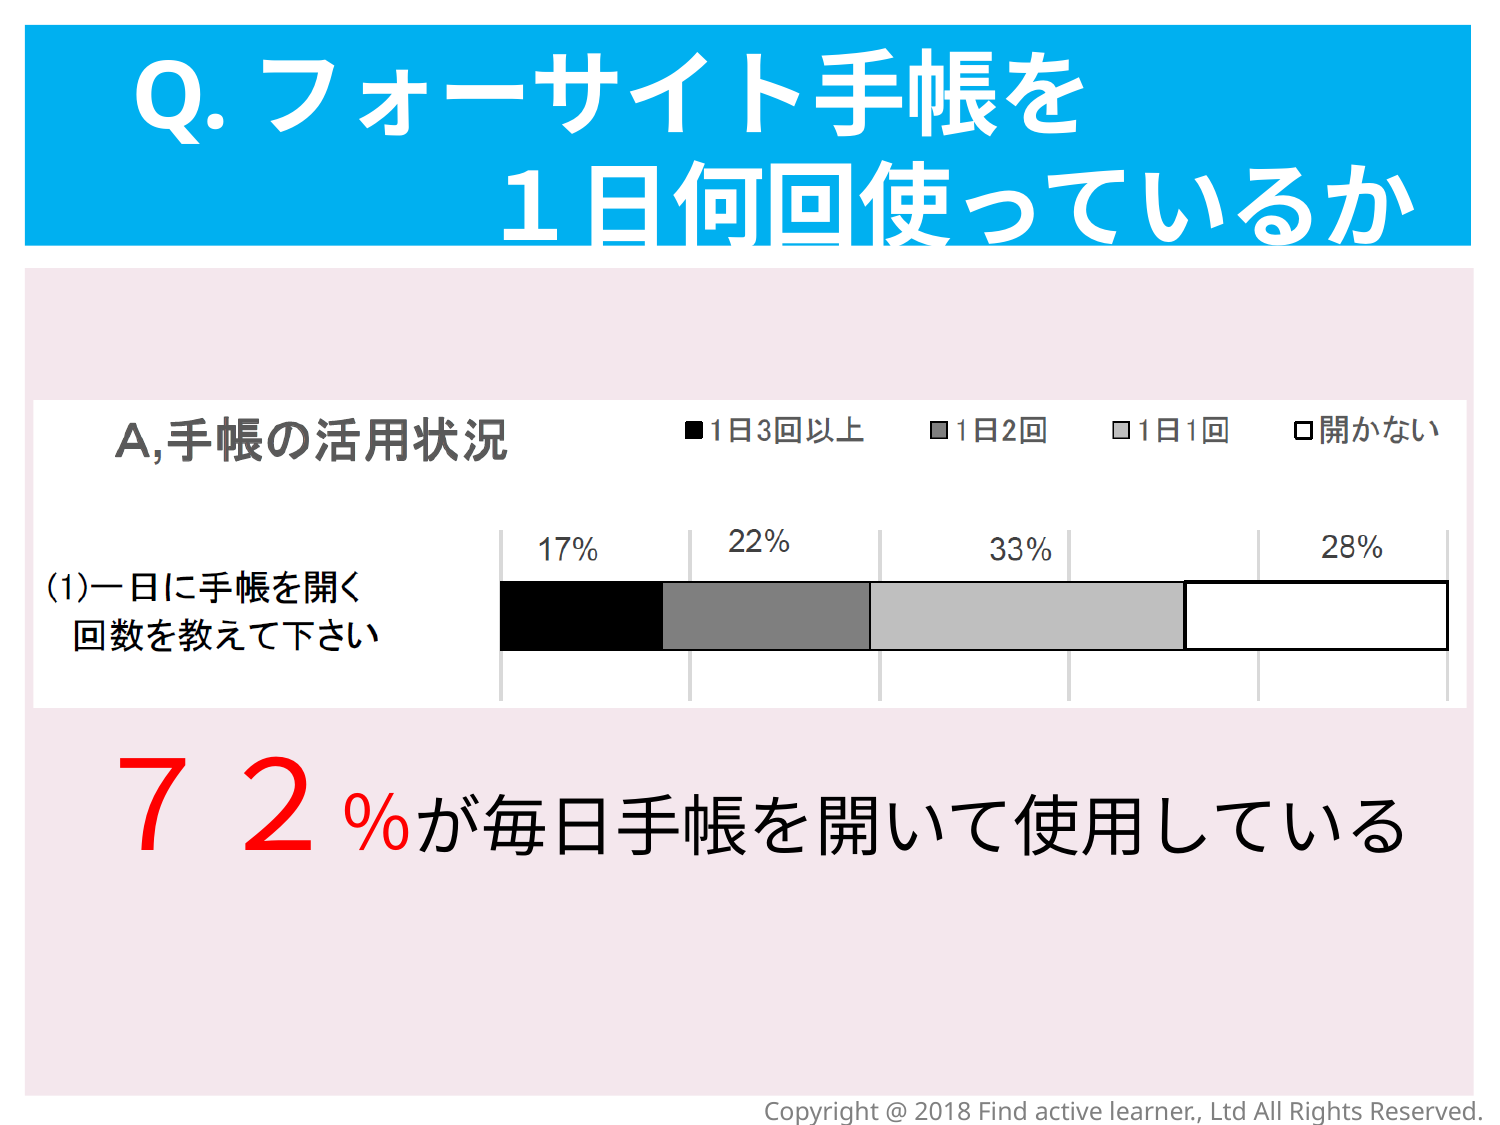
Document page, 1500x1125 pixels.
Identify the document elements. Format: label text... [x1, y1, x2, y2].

text_box ７２％が毎日手帳を開いて使用している [36, 717, 1459, 883]
text_box Copyright @ 2018 Find active learner., Ltd All Rights Reserved. [708, 1095, 1500, 1125]
text_box Q.フォーサイト手帳を １日何回使っているか [0, 24, 1500, 270]
picture [33, 400, 1467, 708]
